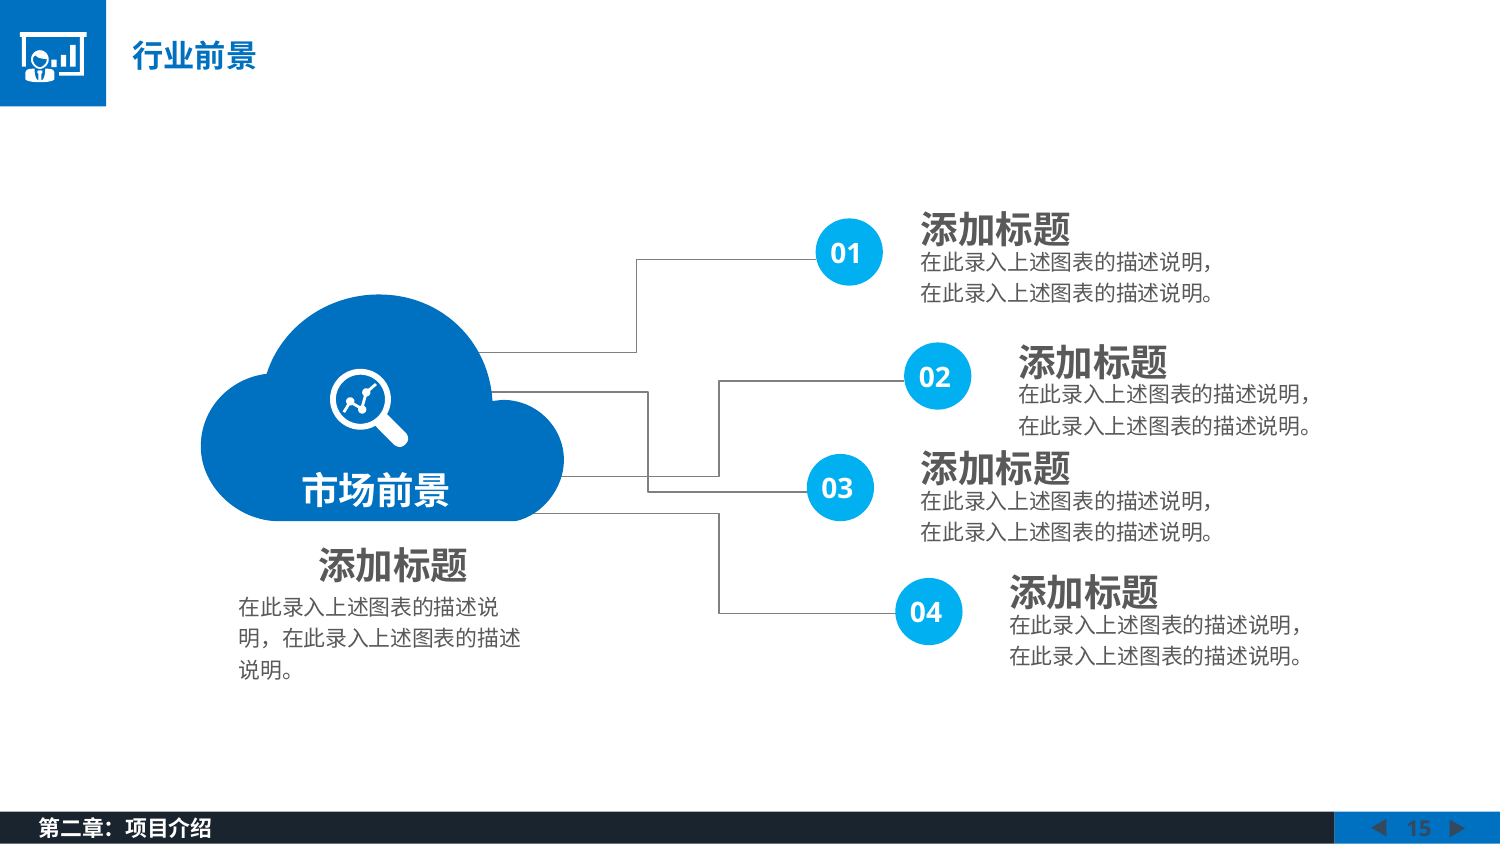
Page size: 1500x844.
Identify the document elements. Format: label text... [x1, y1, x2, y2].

text_box [821, 275, 877, 288]
text_box [200, 294, 492, 514]
text_box 添加标题 [998, 563, 1189, 600]
text_box 15 [1334, 809, 1500, 844]
text_box 市场前景 [245, 461, 507, 518]
text_box [910, 399, 966, 412]
text_box 02 [907, 353, 972, 399]
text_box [533, 380, 905, 477]
text_box [902, 357, 907, 381]
text_box 01 [819, 229, 883, 275]
text_box [254, 809, 1332, 844]
text_box 在此录入上述图表的描述说明，在此录入上述图表的描述说明。 [909, 476, 1255, 551]
text_box [821, 216, 877, 229]
text_box 第二章：项目介绍 [0, 809, 254, 844]
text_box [457, 391, 839, 493]
text_box [330, 368, 409, 447]
text_box 添加标题 [307, 536, 499, 582]
text_box 行业前景 [121, 44, 644, 103]
text_box 04 [898, 589, 963, 634]
text_box [914, 575, 957, 589]
text_box [901, 634, 957, 648]
text_box [257, 501, 549, 522]
text_box 添加标题 [909, 439, 1101, 476]
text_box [528, 513, 910, 614]
text_box [25, 50, 57, 83]
text_box [0, 0, 108, 108]
text_box [910, 340, 966, 353]
text_box 在此录入上述图表的描述说明，在此录入上述图表的描述说明。 [227, 582, 535, 689]
text_box [813, 233, 819, 264]
text_box 在此录入上述图表的描述说明，在此录入上述图表的描述说明。 [1006, 370, 1353, 445]
text_box [108, 0, 1500, 108]
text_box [457, 259, 816, 353]
text_box [19, 32, 87, 76]
text_box 03 [810, 486, 874, 510]
text_box 在此录入上述图表的描述说明，在此录入上述图表的描述说明。 [997, 600, 1344, 675]
text_box 在此录入上述图表的描述说明，在此录入上述图表的描述说明。 [909, 237, 1255, 312]
text_box 添加标题 [909, 200, 1101, 237]
text_box 添加标题 [1006, 333, 1198, 370]
